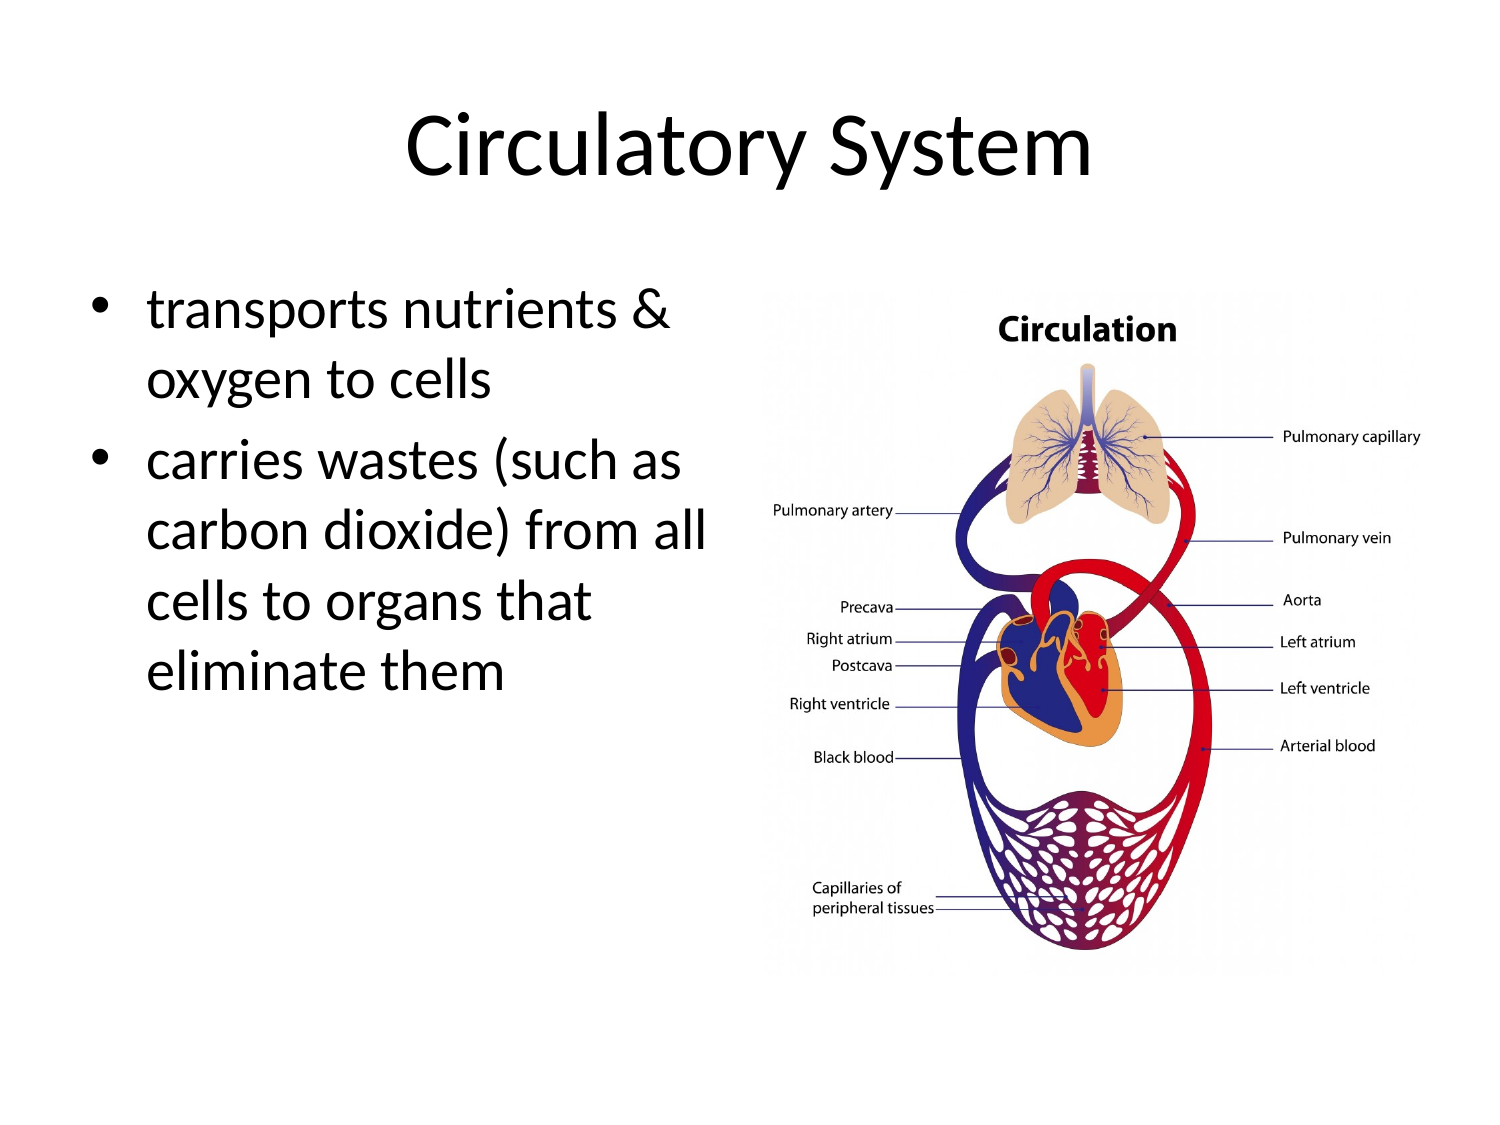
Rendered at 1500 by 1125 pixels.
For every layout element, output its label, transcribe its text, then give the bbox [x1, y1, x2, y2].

list transports nutrients & oxygen to cells carries wastes (such as carbon dioxide) from all cells to organs that eliminate them [75, 262, 738, 1005]
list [762, 262, 1426, 1006]
title Circulatory System [75, 45, 1425, 233]
